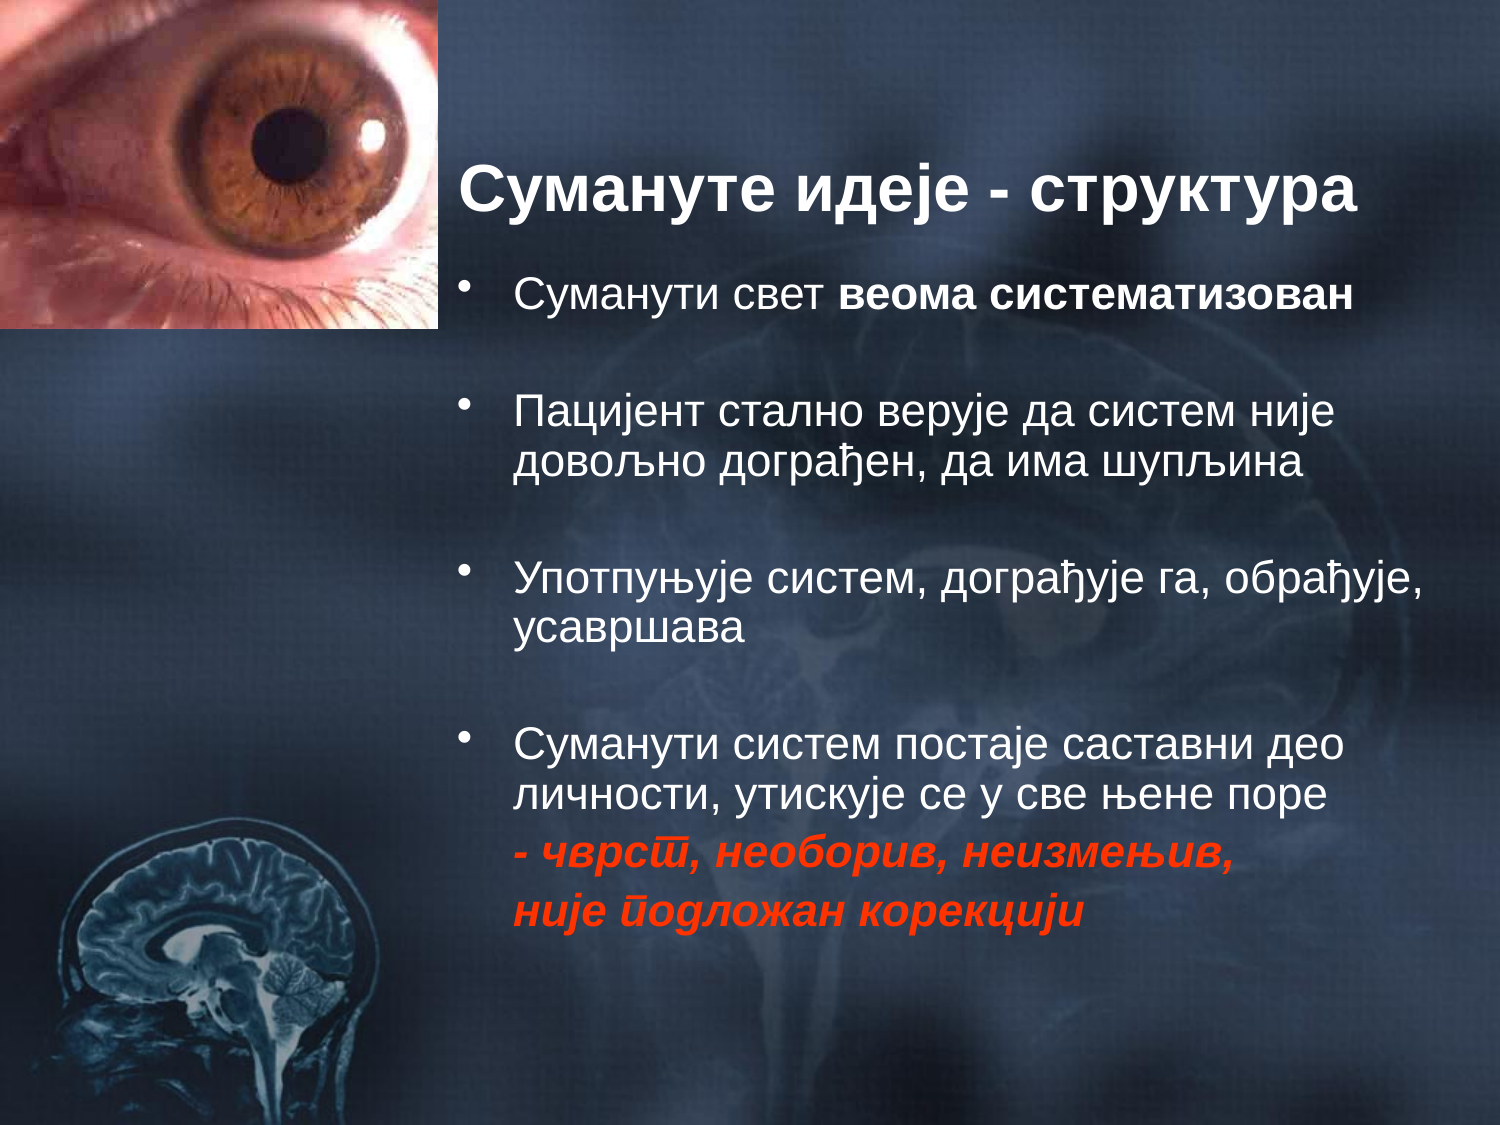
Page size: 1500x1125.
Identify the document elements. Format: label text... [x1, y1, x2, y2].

list Суманути свет веома систематизован Пацијент стално верује да систем није довољно дограђен, да има шупљина Употпуњује систем, дограђује га, обрађује, усавршава Суманути систем постаје саставни део личности, утискује се у све њене поре - чврст, необорив, неизмењив, није подложан корекцији [441, 262, 1480, 1006]
title Сумануте идеје - структура [443, 44, 1480, 233]
picture [0, 0, 1500, 1125]
